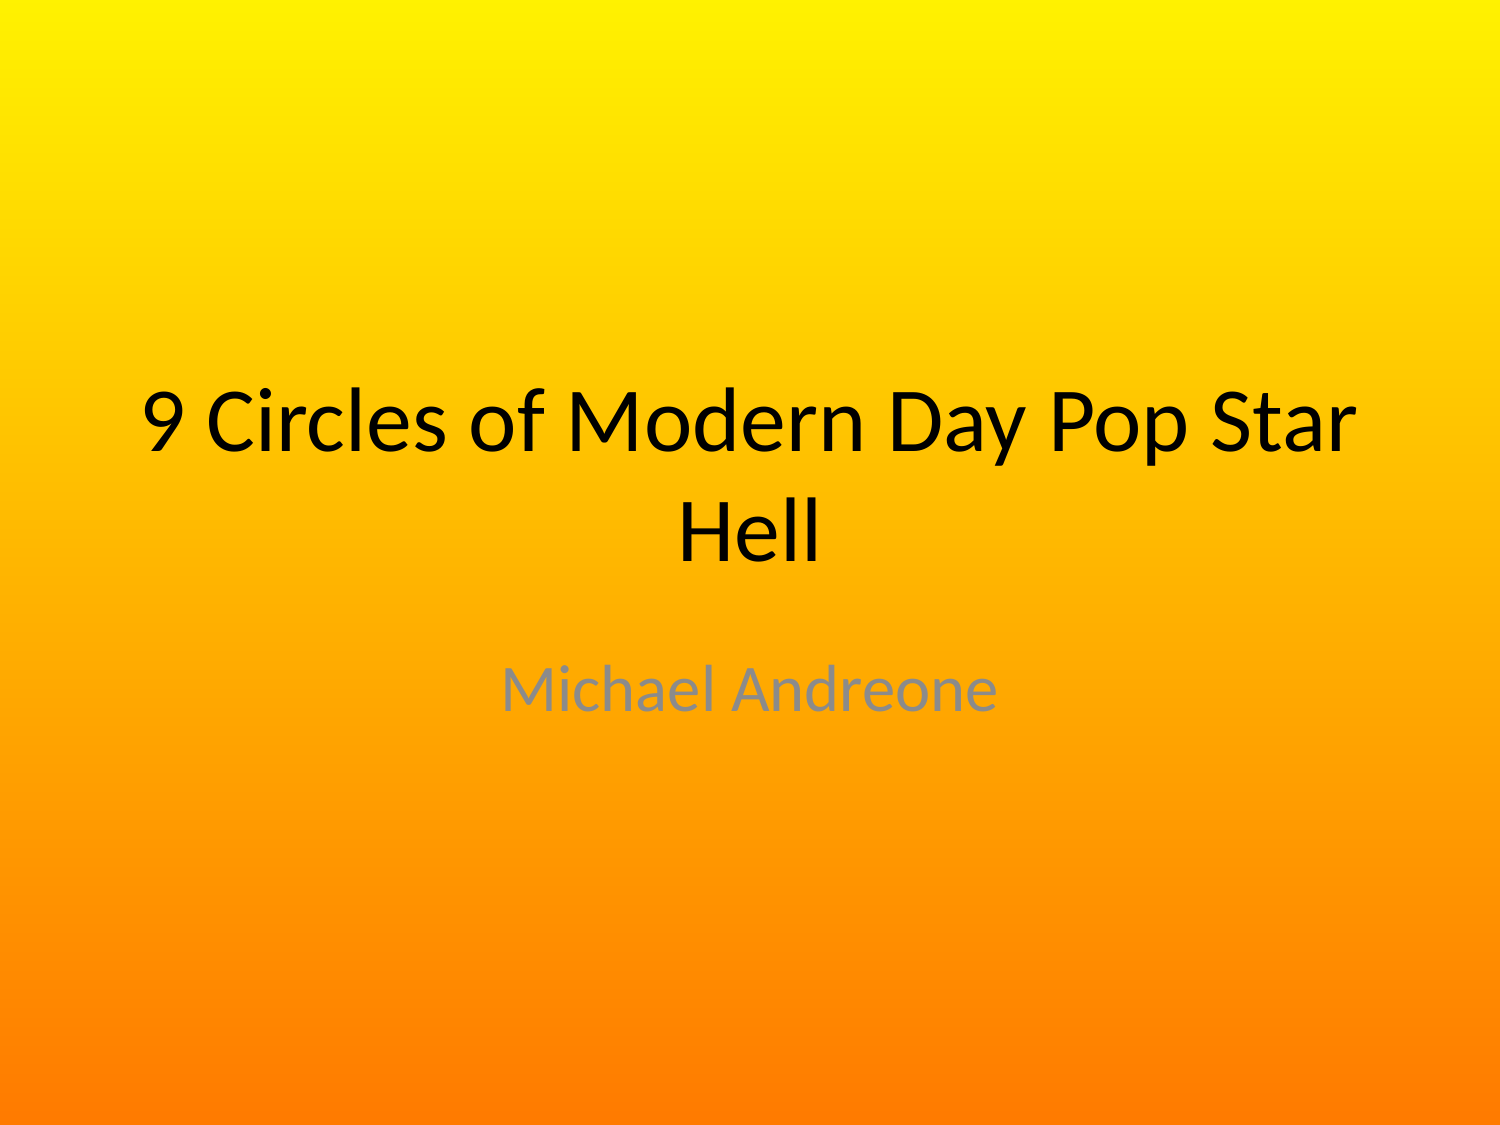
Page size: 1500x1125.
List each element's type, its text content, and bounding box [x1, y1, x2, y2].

subtitle Michael Andreone [225, 637, 1275, 925]
title 9 Circles of Modern Day Pop Star Hell [112, 349, 1388, 591]
